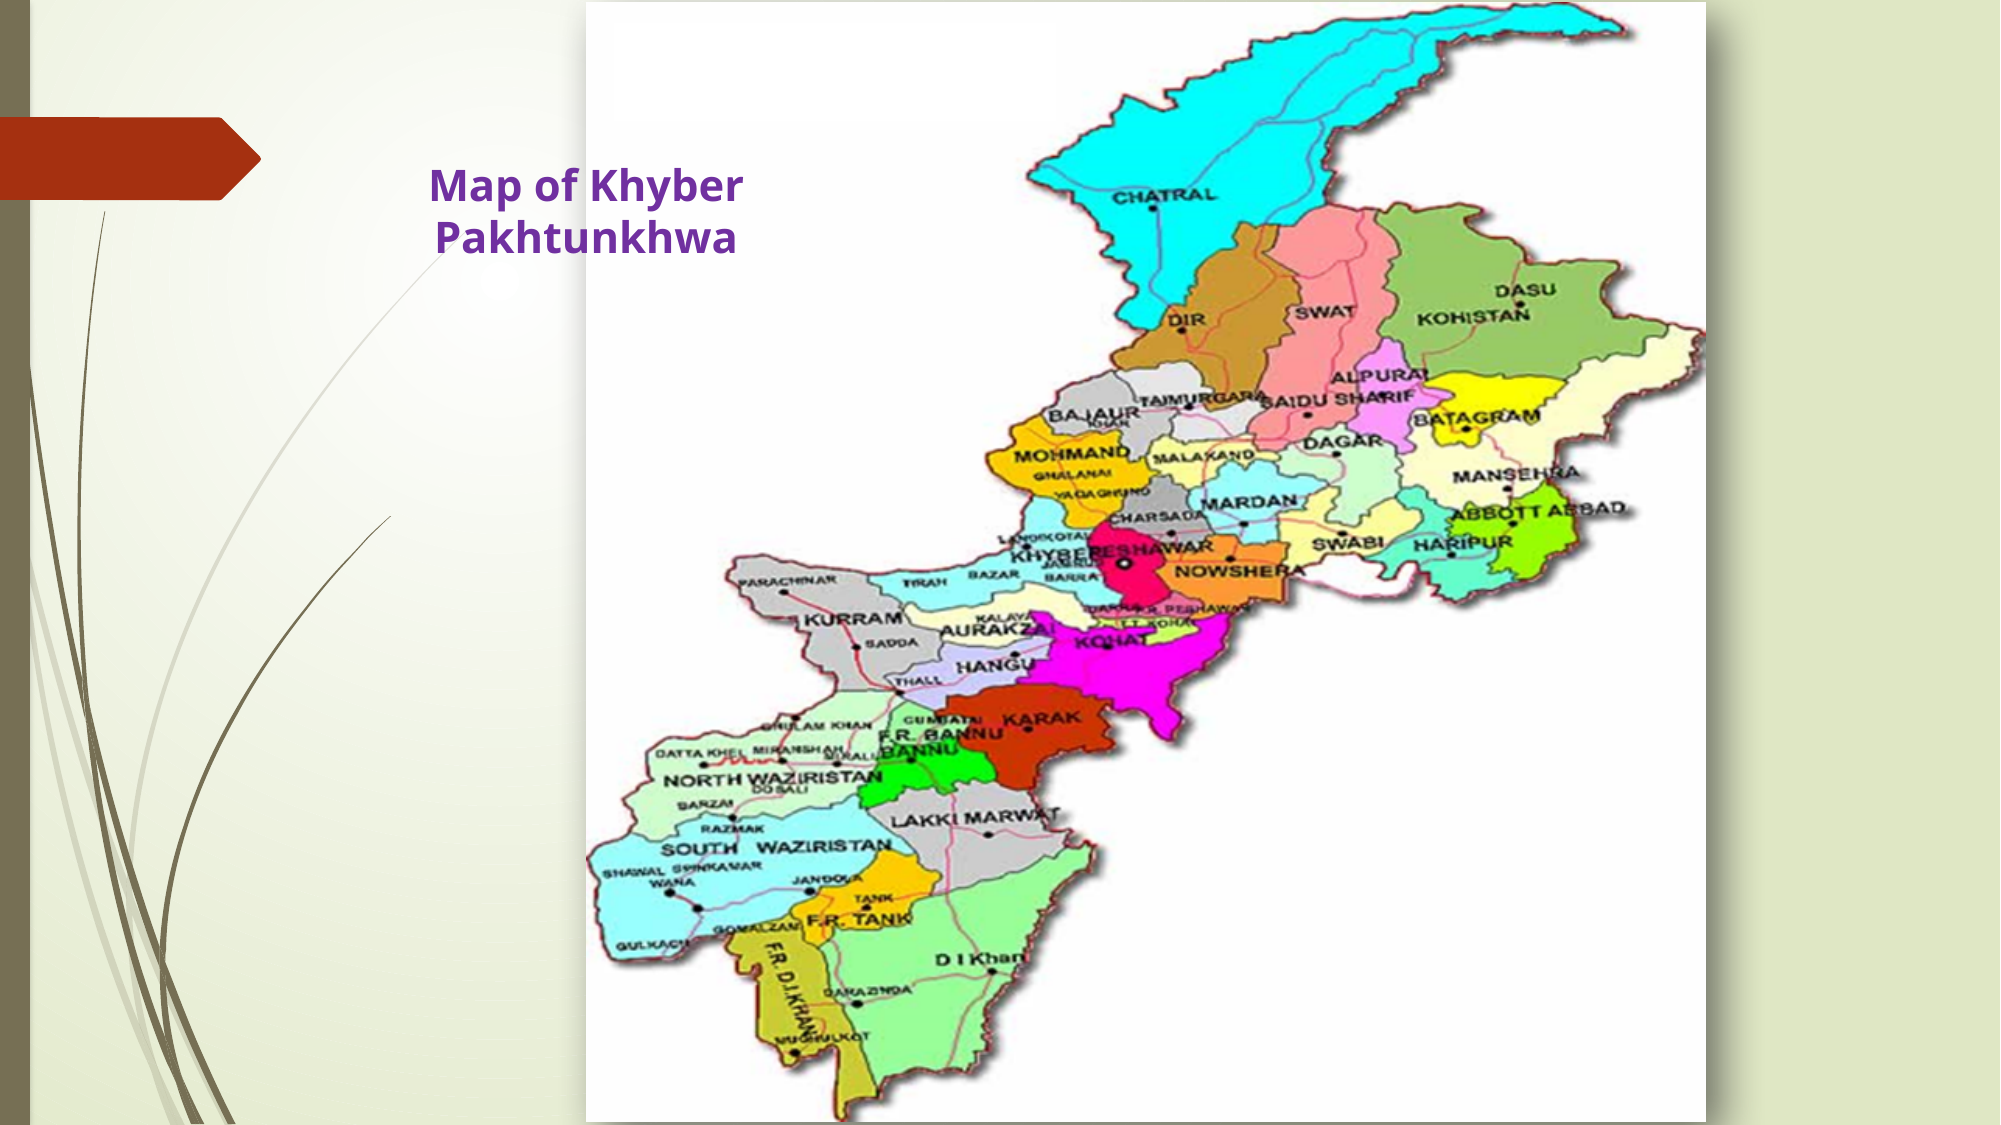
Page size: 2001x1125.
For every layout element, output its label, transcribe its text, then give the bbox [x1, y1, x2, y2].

title Map of Khyber Pakhtunkhwa [387, 150, 582, 271]
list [585, 2, 1706, 1123]
